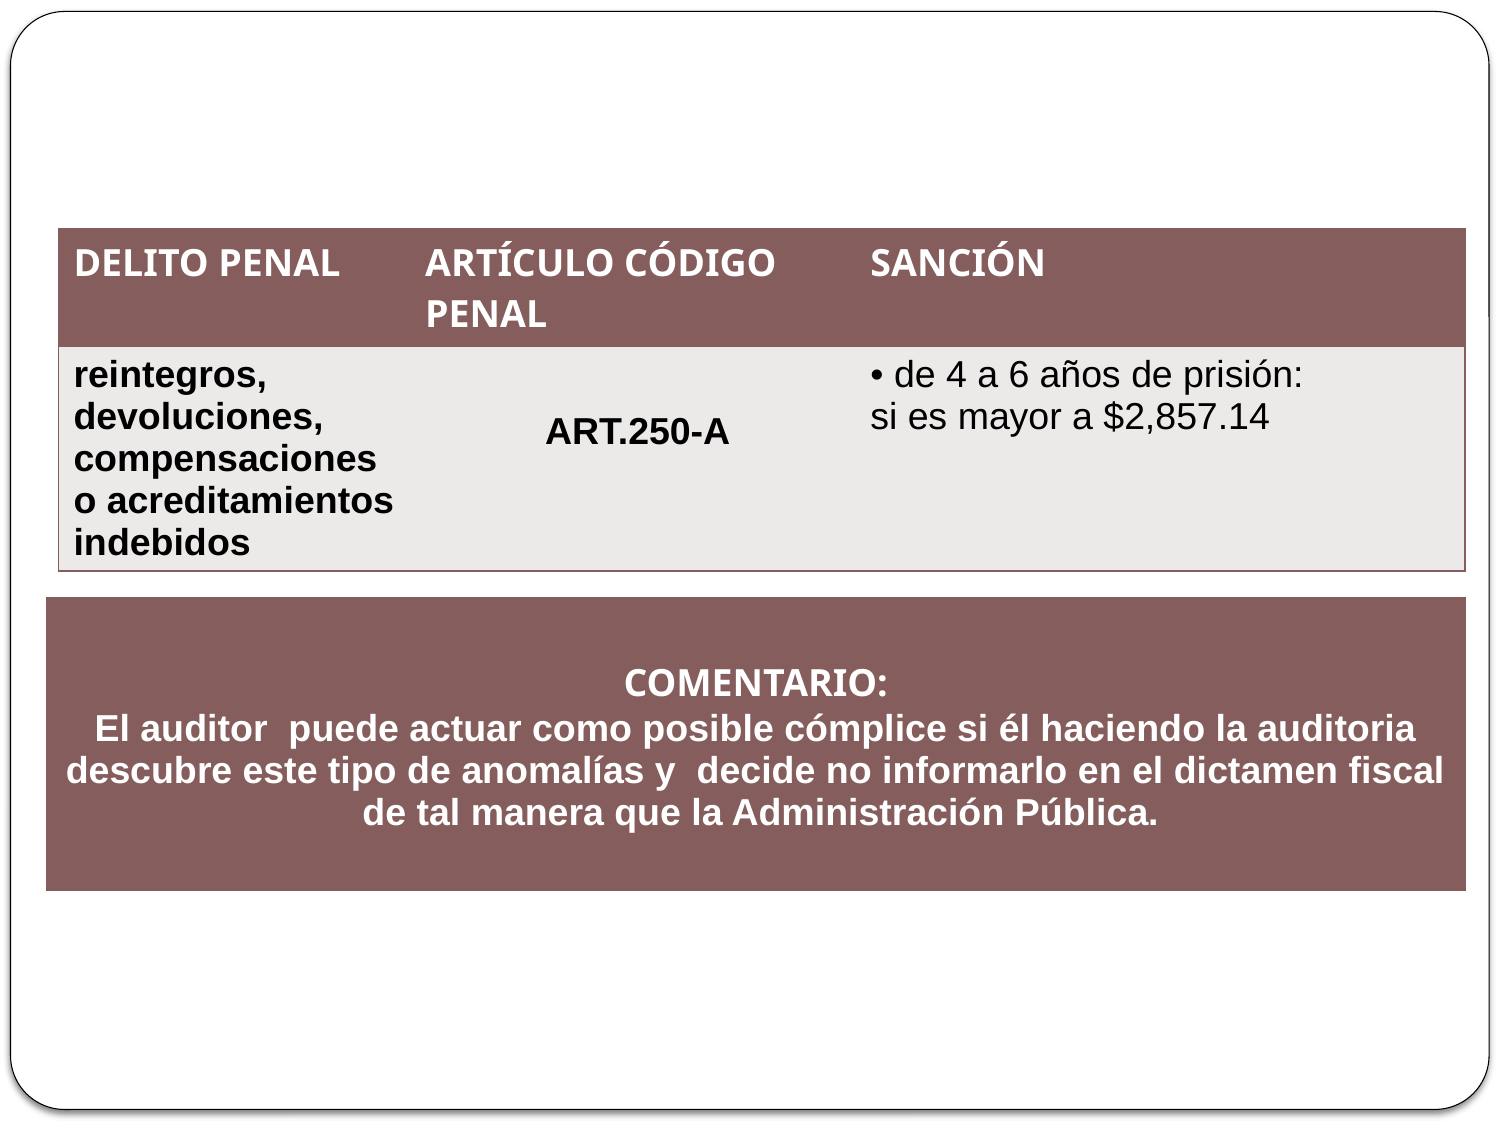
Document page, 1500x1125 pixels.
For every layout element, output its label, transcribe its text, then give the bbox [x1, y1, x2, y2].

table_header SANCIÓN [855, 230, 1464, 345]
table_cell ART.250-A [410, 347, 855, 570]
table_header ARTÍCULO CÓDIGO PENAL [410, 230, 855, 345]
table_header DELITO PENAL [59, 230, 410, 345]
table_header COMENTARIO: El auditor puede actuar como posible cómplice si él haciendo la auditoria descubre este tipo de anomalías y decide no informarlo en el dictamen fiscal de tal manera que la Administración Pública. [48, 599, 1464, 890]
table_cell reintegros, devoluciones, compensaciones o acreditamientos indebidos [59, 347, 410, 570]
table_cell de 4 a 6 años de prisión: si es mayor a $2,857.14 [855, 347, 1464, 570]
